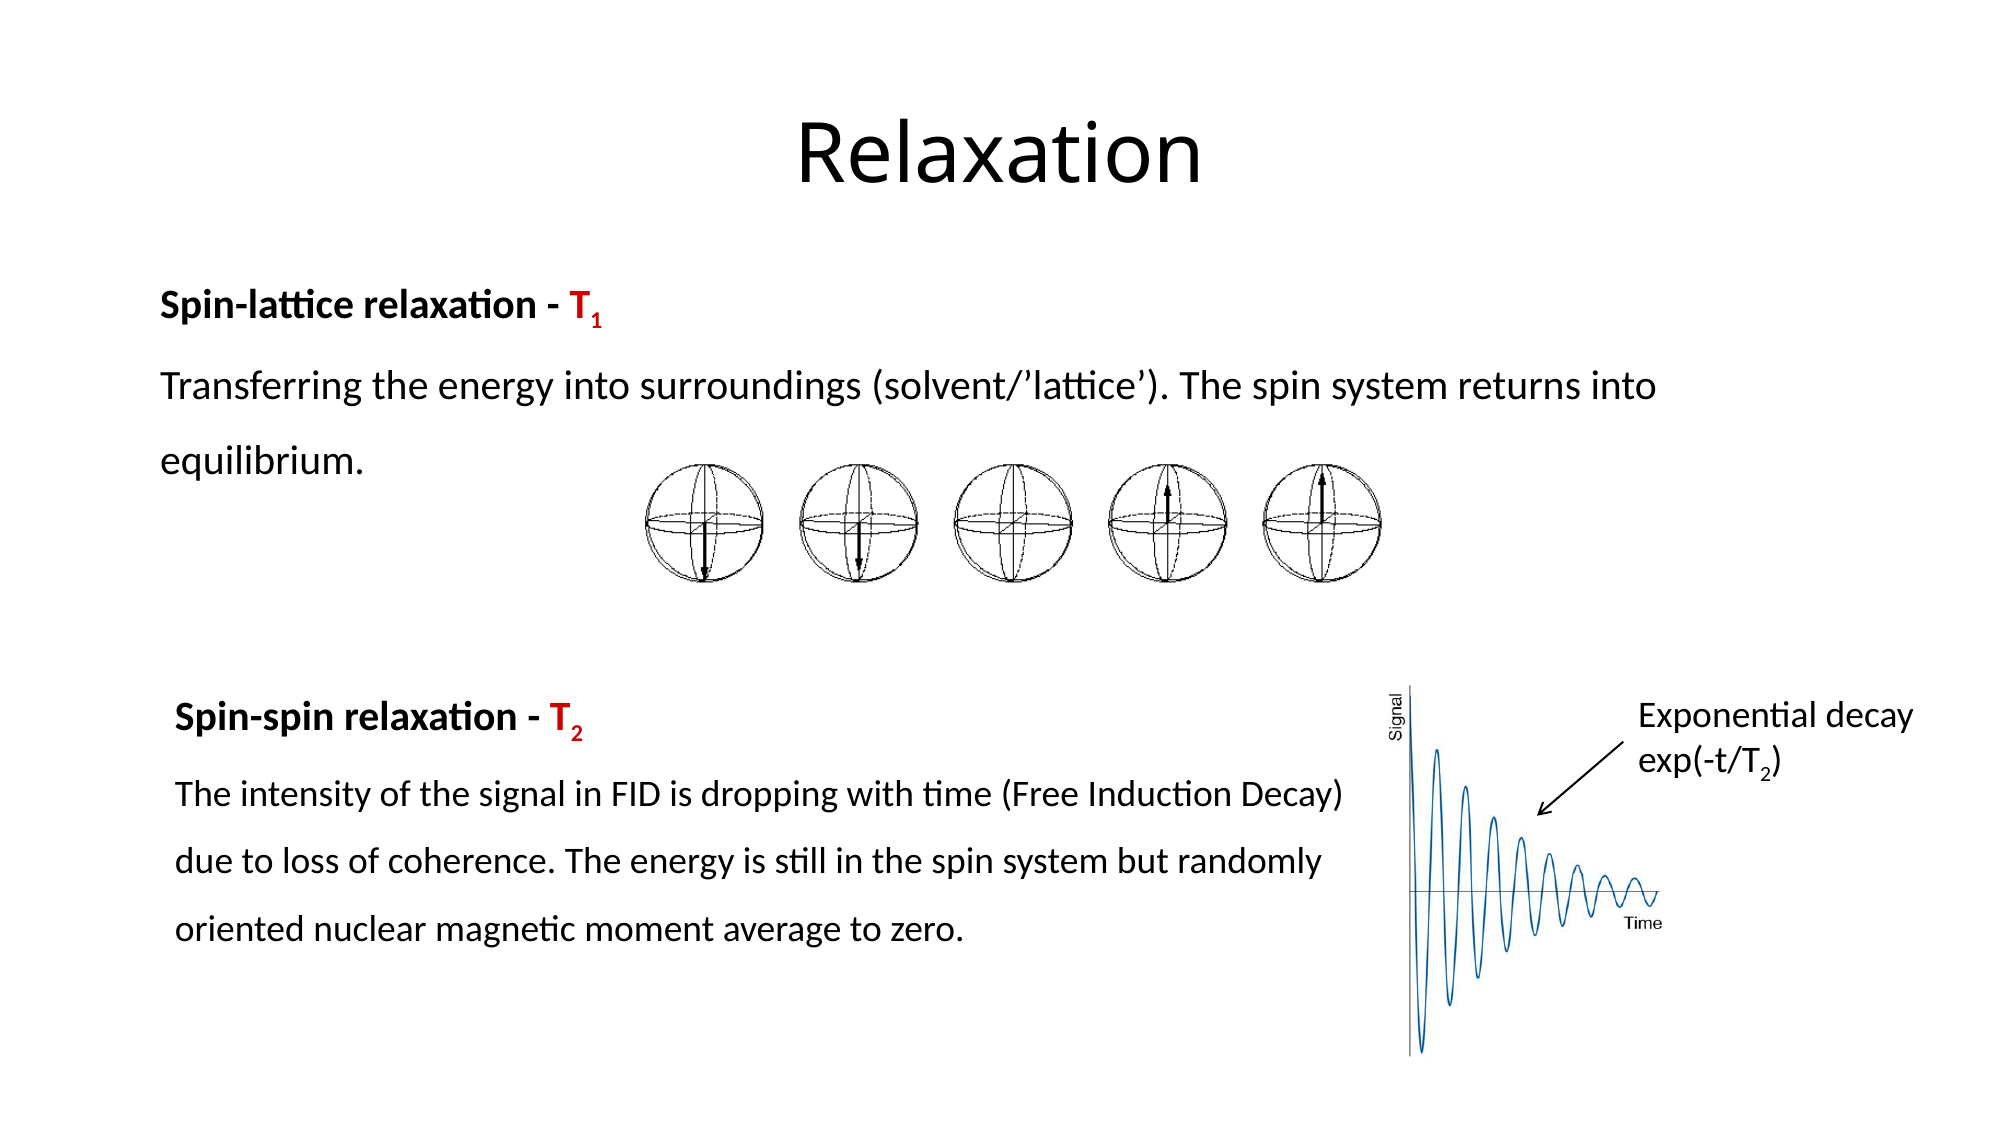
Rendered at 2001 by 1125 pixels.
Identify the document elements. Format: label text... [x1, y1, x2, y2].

text_box Exponential decay exp(-t/T2) [1670, 682, 1967, 793]
text_box Spin-spin relaxation - T2 The intensity of the signal in FID is dropping with time (Free Induction Decay) due to loss of coherence. The energy is still in the spin system but randomly oriented nuclear magnetic moment average to zero. [160, 653, 1416, 1001]
text_box Spin-lattice relaxation - T1 Transferring the energy into surroundings (solvent/’lattice’). The spin system returns into equilibrium. [145, 240, 1856, 641]
picture [1382, 677, 1670, 1066]
picture [597, 438, 1443, 593]
title Relaxation [249, 0, 1750, 208]
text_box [1536, 741, 1624, 816]
